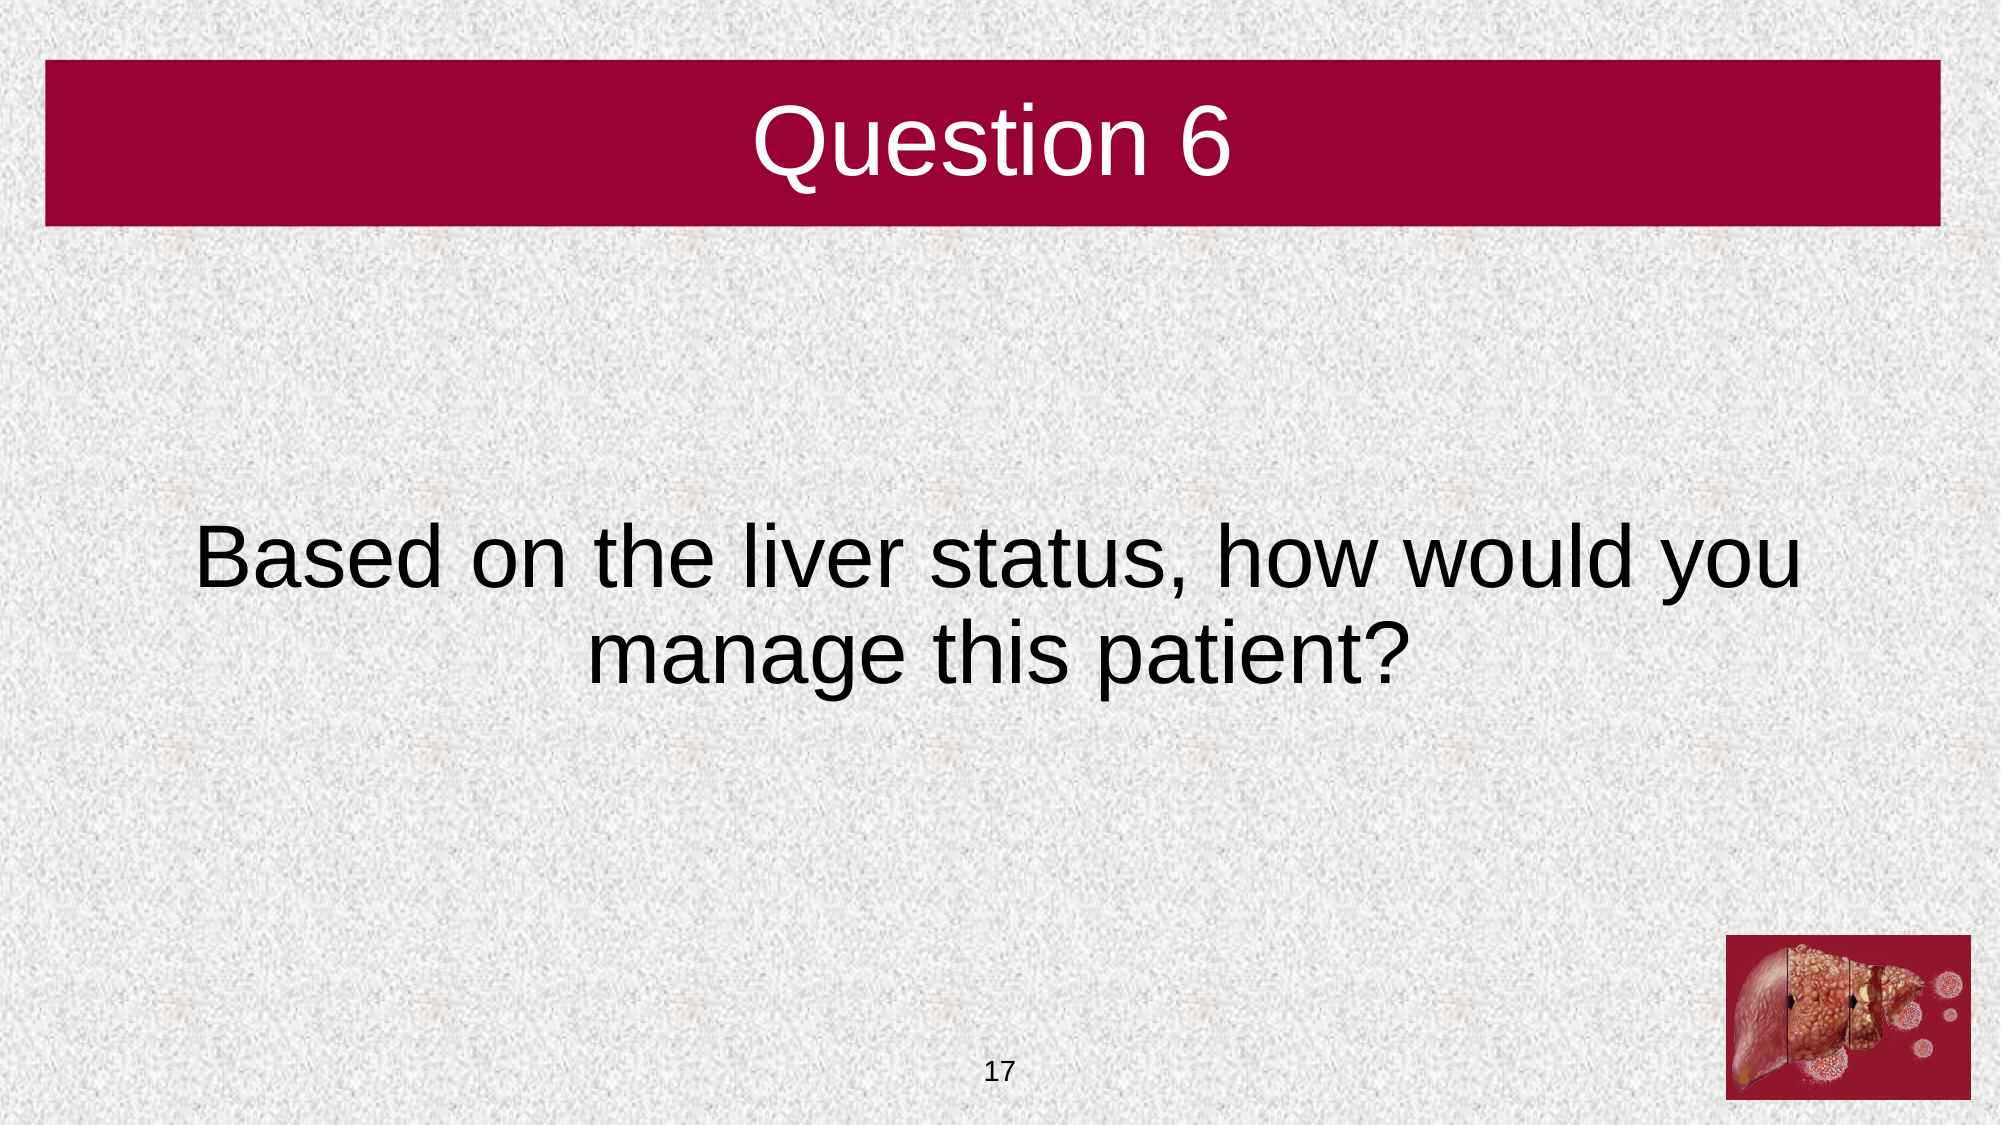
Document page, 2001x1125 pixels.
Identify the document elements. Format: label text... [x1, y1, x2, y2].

slide_number 17 [774, 1039, 1225, 1100]
list Based on the liver status, how would you manage this patient? [129, 503, 1871, 711]
picture [0, 0, 2001, 1125]
title Question 6 [45, 59, 1941, 227]
